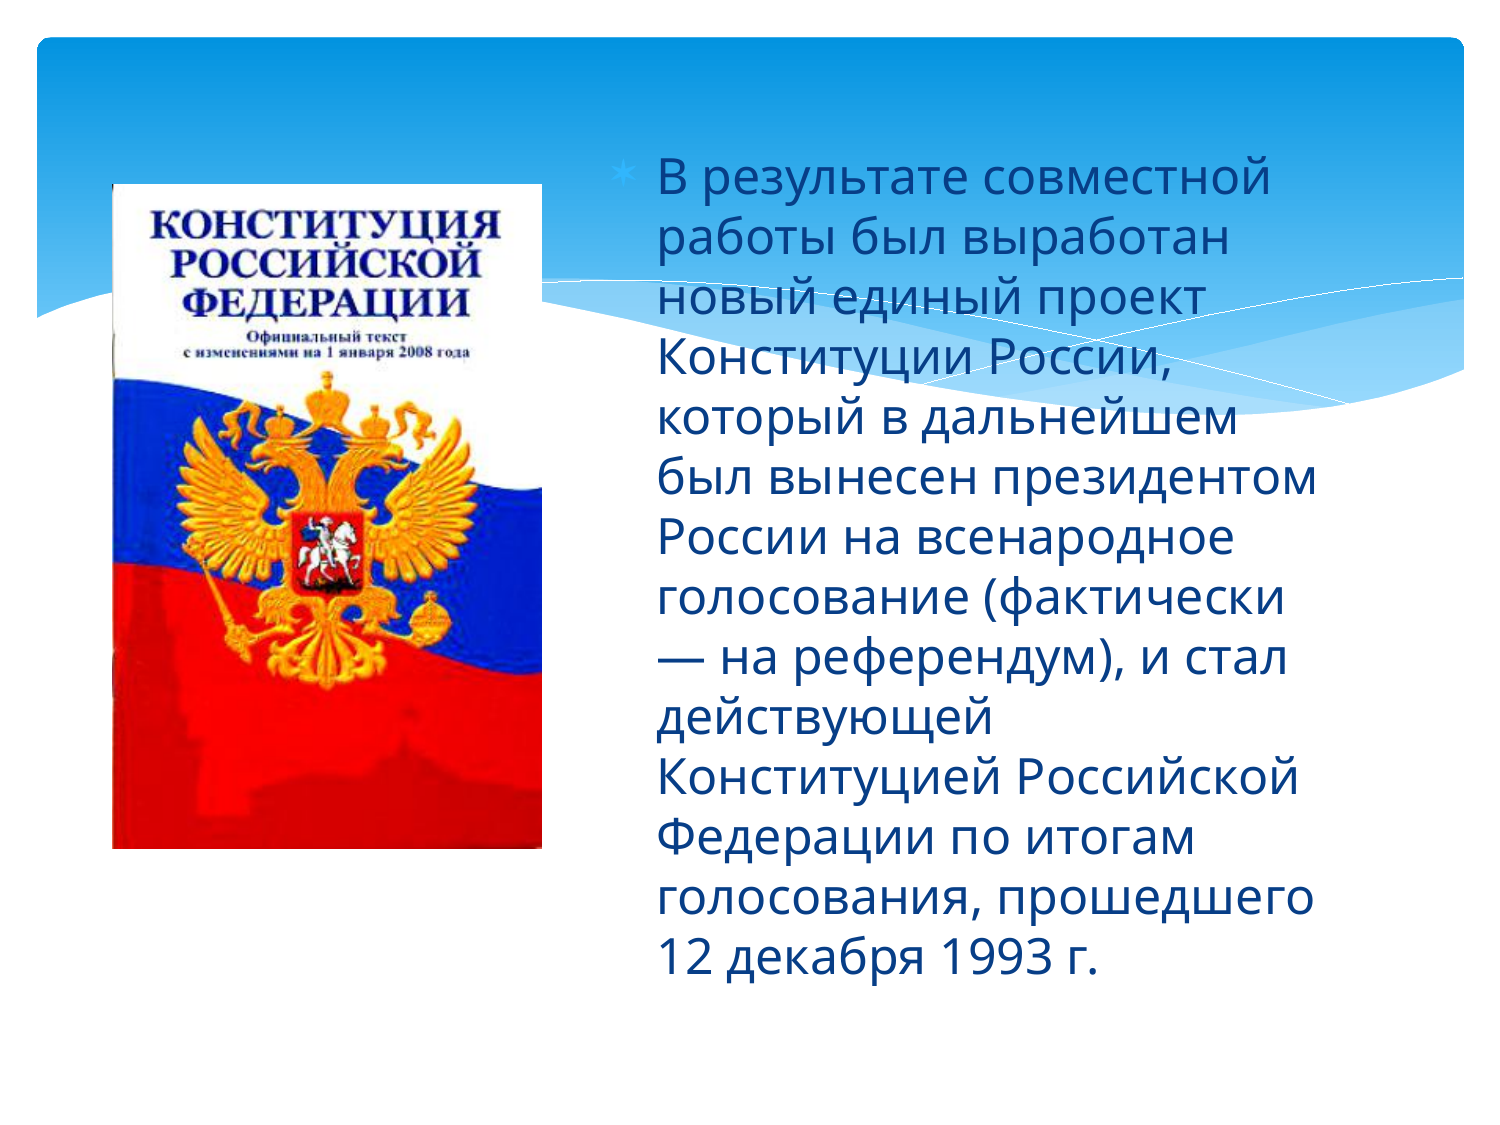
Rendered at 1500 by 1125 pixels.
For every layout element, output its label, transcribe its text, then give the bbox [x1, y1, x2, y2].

list В результате совместной работы был выработан новый единый проект Конституции России, который в дальнейшем был вынесен президентом России на всенародное голосование (фактически — на референдум), и стал действующей Конституцией Российской Федерации по итогам голосования, прошедшего 12 декабря 1993 г. [596, 137, 1359, 1005]
picture [112, 184, 542, 849]
